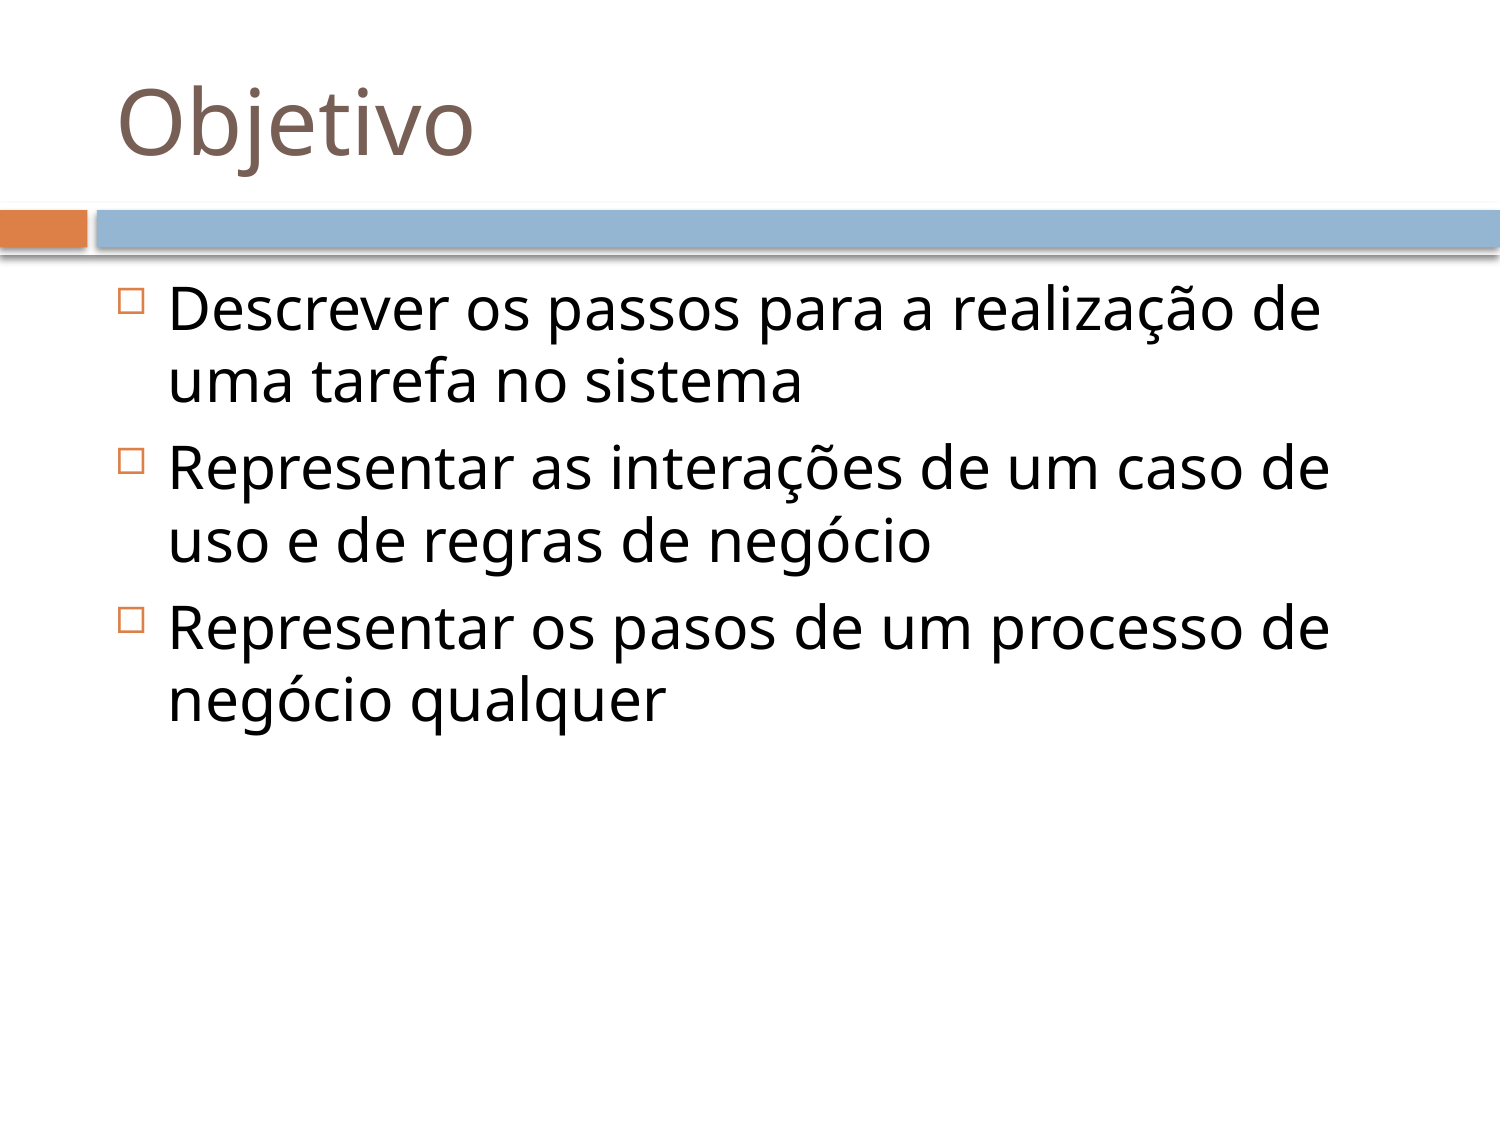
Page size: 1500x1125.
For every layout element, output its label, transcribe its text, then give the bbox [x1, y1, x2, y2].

title Objetivo [100, 37, 1438, 200]
list Descrever os passos para a realização de uma tarefa no sistema Representar as interações de um caso de uso e de regras de negócio Representar os pasos de um processo de negócio qualquer [100, 262, 1438, 1000]
